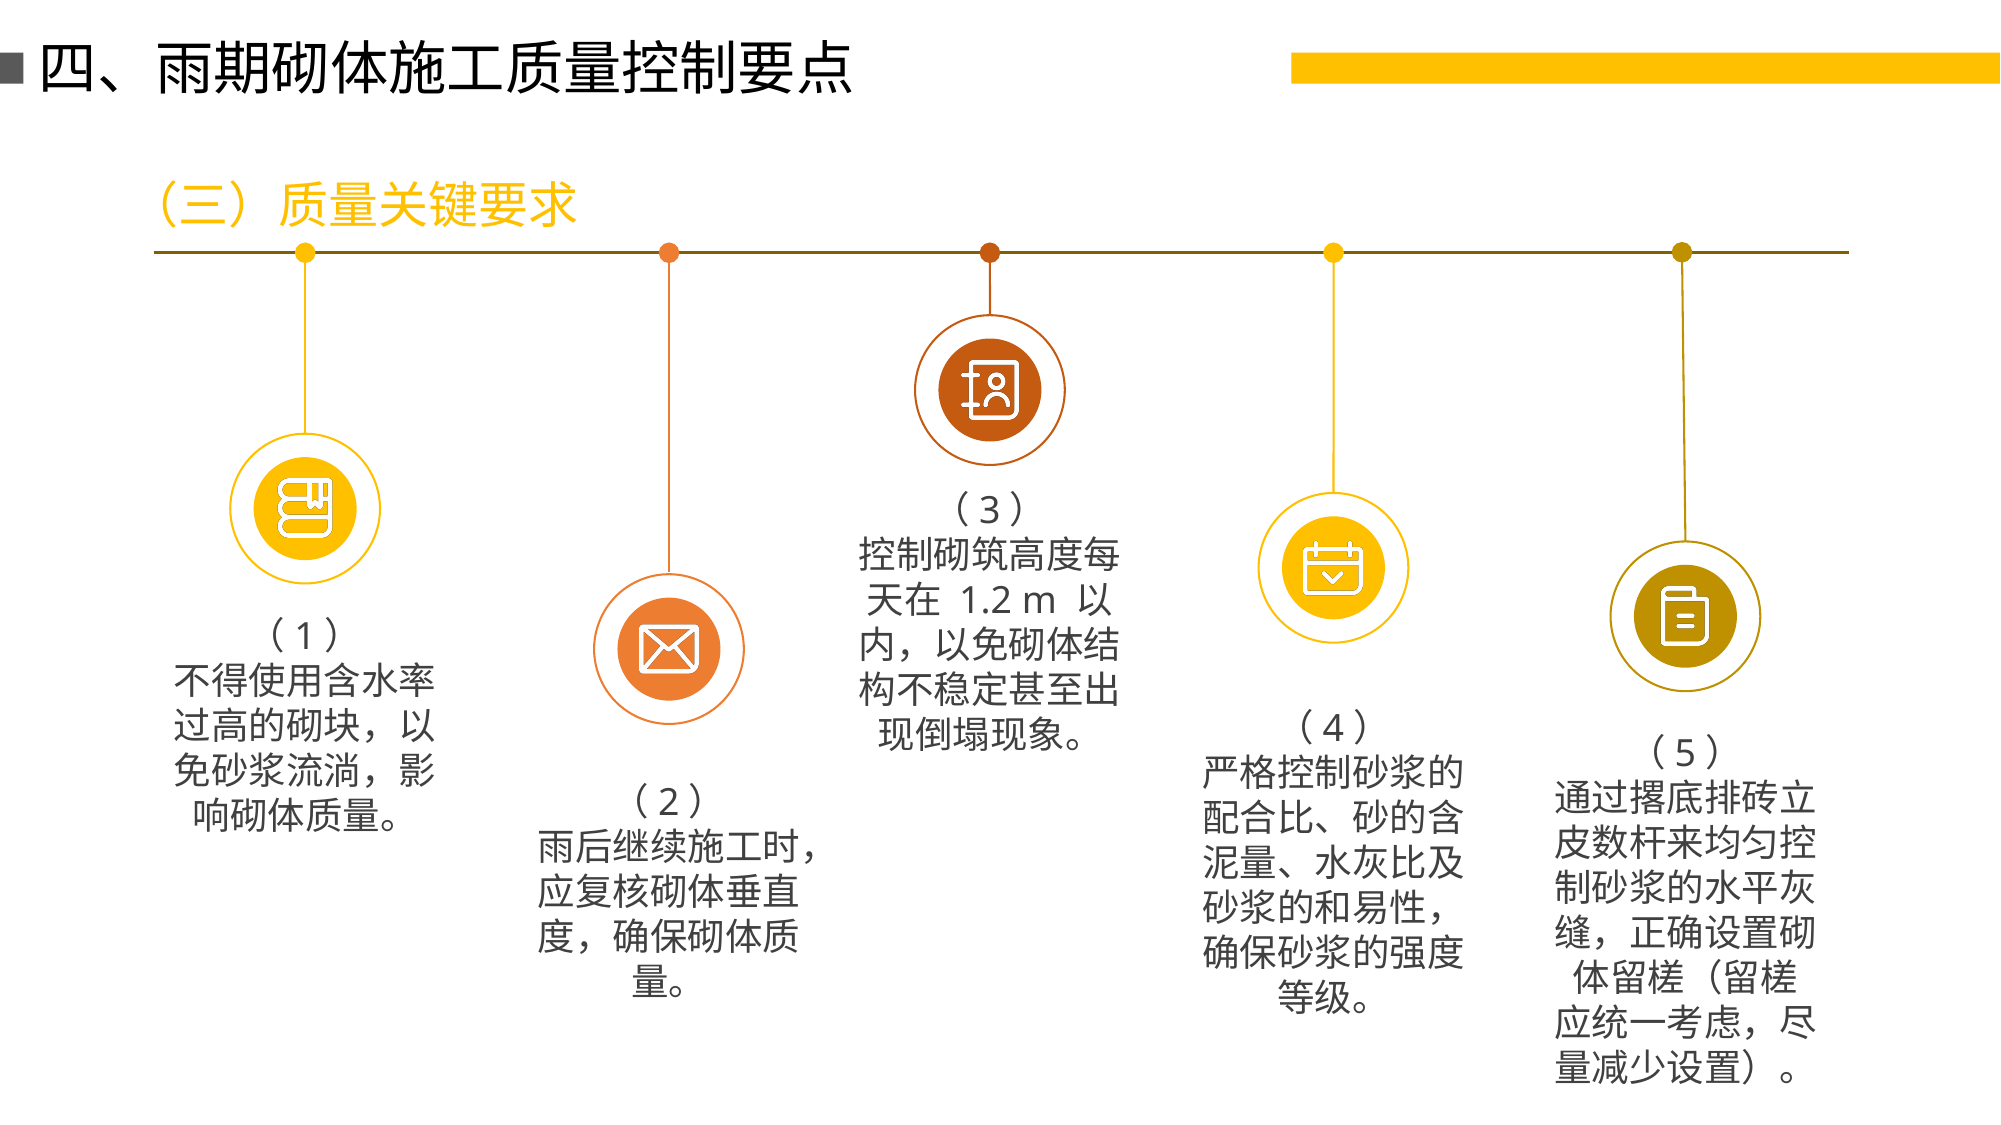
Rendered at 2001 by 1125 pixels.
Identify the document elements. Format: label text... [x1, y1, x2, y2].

text_box [593, 573, 745, 725]
picture [960, 360, 1020, 420]
text_box （3） 控制砌筑高度每天在 1.2 m 以内，以免砌体结构不稳定甚至出现倒塌现象。 [835, 478, 1145, 770]
text_box [1257, 491, 1410, 644]
text_box （1） 不得使用含水率过高的砌块，以免砂浆流淌，影响砌体质量。 [150, 604, 460, 891]
text_box [914, 314, 1066, 466]
text_box 四、雨期砌体施工质量控制要点 [24, 23, 870, 109]
text_box [229, 432, 382, 585]
text_box [1609, 540, 1762, 693]
picture [1655, 586, 1715, 646]
text_box （5） 通过撂底排砖立皮数杆来均匀控制砂浆的水平灰缝，正确设置砌体留槎（留槎 应统一考虑，尽量减少设置）。 [1530, 721, 1841, 1100]
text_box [1681, 252, 1686, 542]
picture [1303, 538, 1363, 598]
text_box （三）质量关键要求 [114, 165, 1886, 241]
text_box （2） 雨后继续施工时，应复核砌体垂直度，确保砌体质量。 [514, 770, 824, 1057]
picture [639, 619, 699, 679]
picture [275, 478, 335, 539]
text_box （4） 严格控制砂浆的配合比、砂的含泥量、水灰比及砂浆的和易性，确保砂浆的强度等级。 [1178, 696, 1489, 983]
